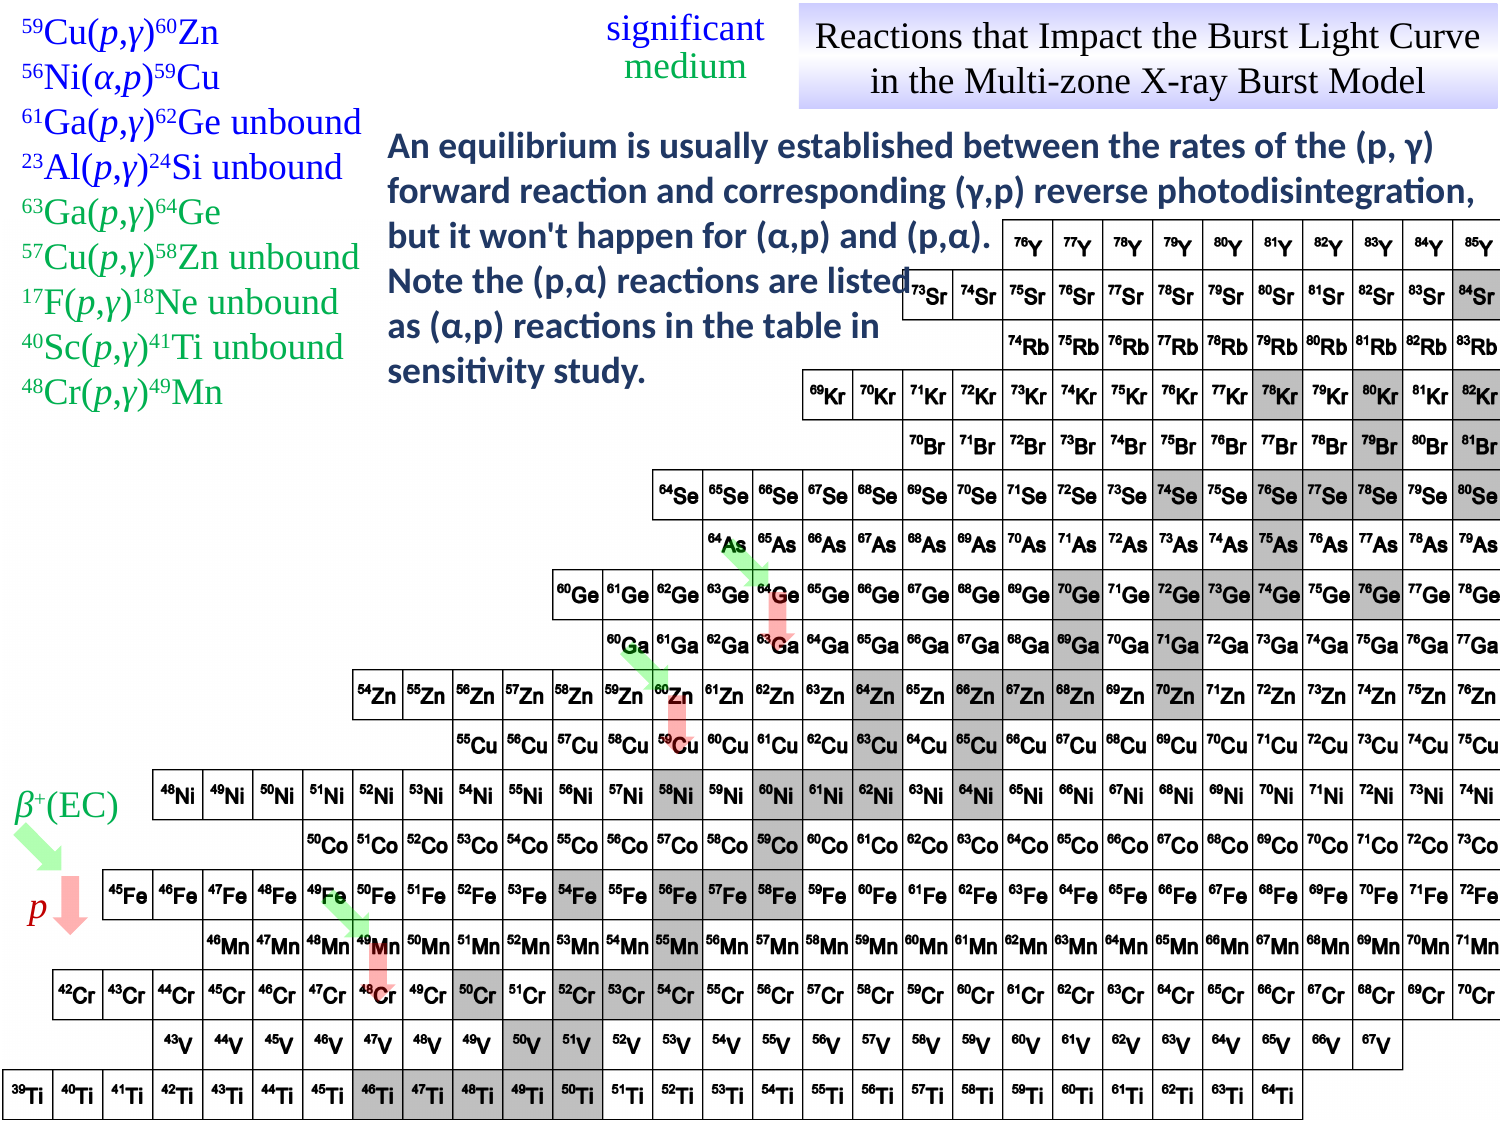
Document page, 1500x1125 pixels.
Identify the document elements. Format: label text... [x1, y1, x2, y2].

text_box medium [609, 56, 763, 93]
text_box significant [591, 0, 781, 56]
text_box Reactions that Impact the Burst Light Curve in the Multi-zone X-ray Burst Model [798, 3, 1498, 109]
picture [2, 219, 1500, 1120]
text_box An equilibrium is usually established between the rates of the (p, γ) forward reaction and corresponding (γ,p) reverse photodisintegration, but it won't happen for (α,p) and (p,α). Note the (p,α) reactions are listed as (α,p) reactions in the table in sensitivity study. [372, 113, 1498, 219]
text_box 59Cu(p,γ)60Zn 56Ni(α,p)59Cu 61Ga(p,γ)62Ge unbound 23Al(p,γ)24Si unbound 63Ga(p,γ)64Ge 57Cu(p,γ)58Zn unbound 17F(p,γ)18Ne unbound 40Sc(p,γ)41Ti unbound 48Cr(p,γ)49Mn [6, 0, 377, 219]
